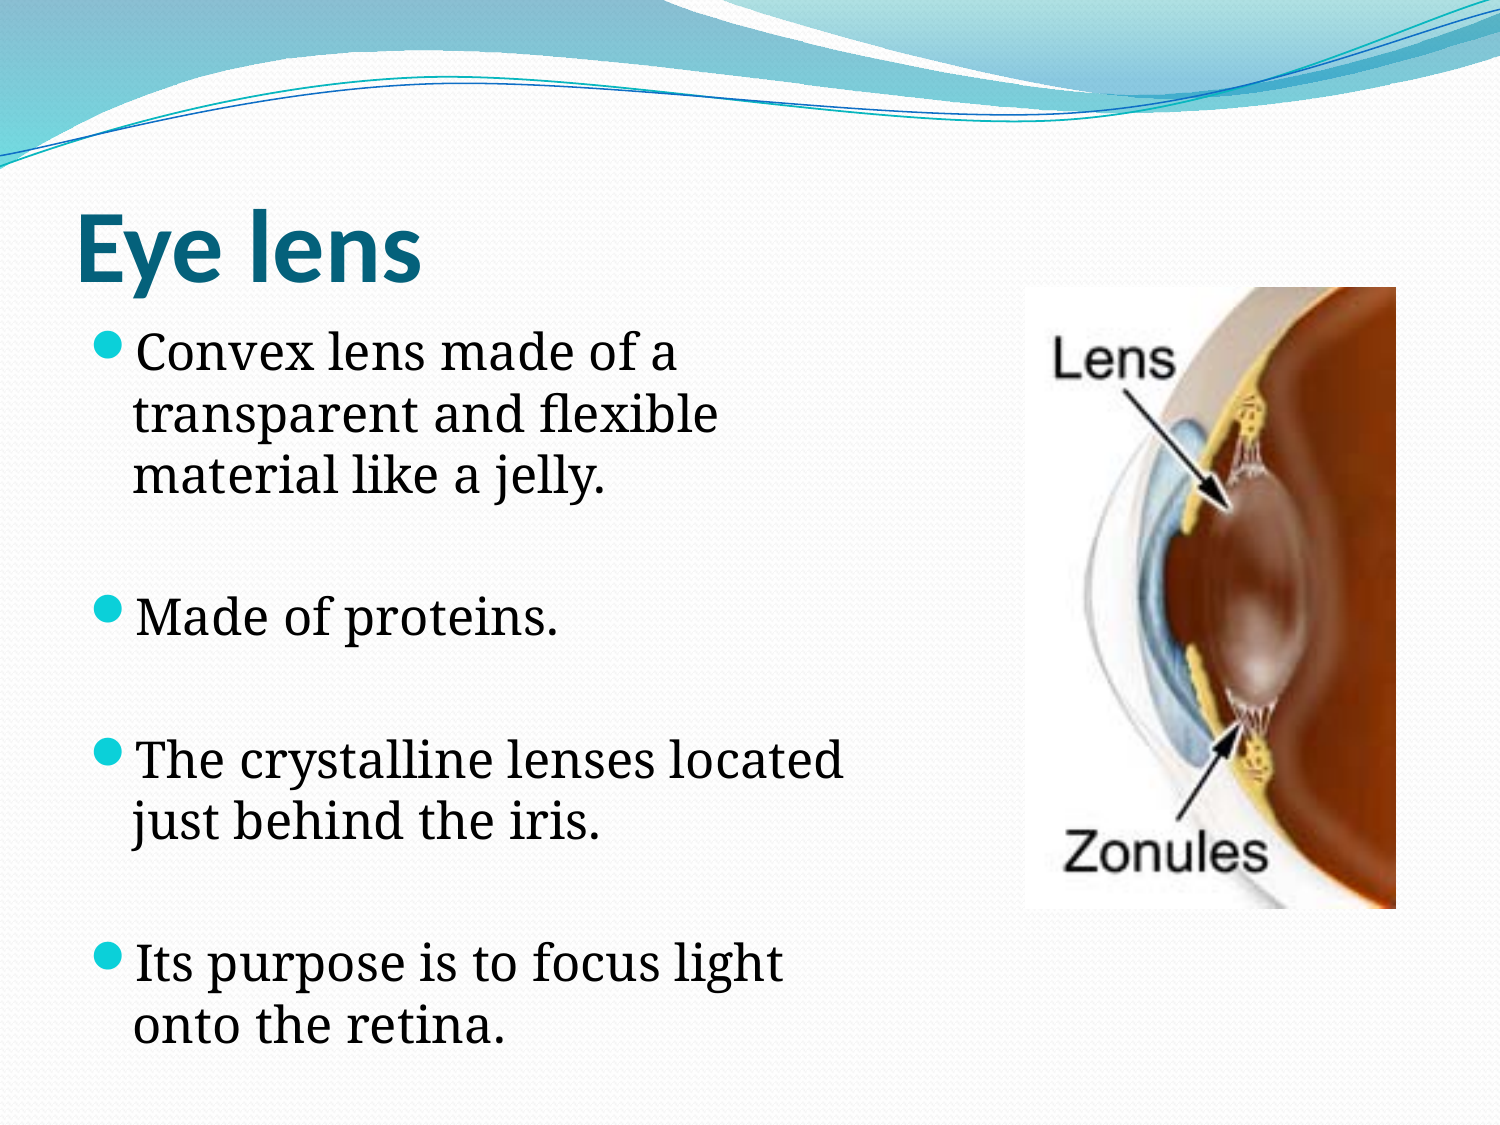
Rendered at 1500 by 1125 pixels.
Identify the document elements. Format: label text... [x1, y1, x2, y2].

picture [1024, 287, 1396, 909]
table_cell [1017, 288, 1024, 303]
title Eye lens [75, 115, 1425, 303]
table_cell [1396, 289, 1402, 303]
list Convex lens made of a transparent and flexible material like a jelly. Made of proteins. The crystalline lenses located just behind the iris. Its purpose is to focus light onto the retina. [75, 312, 900, 1063]
